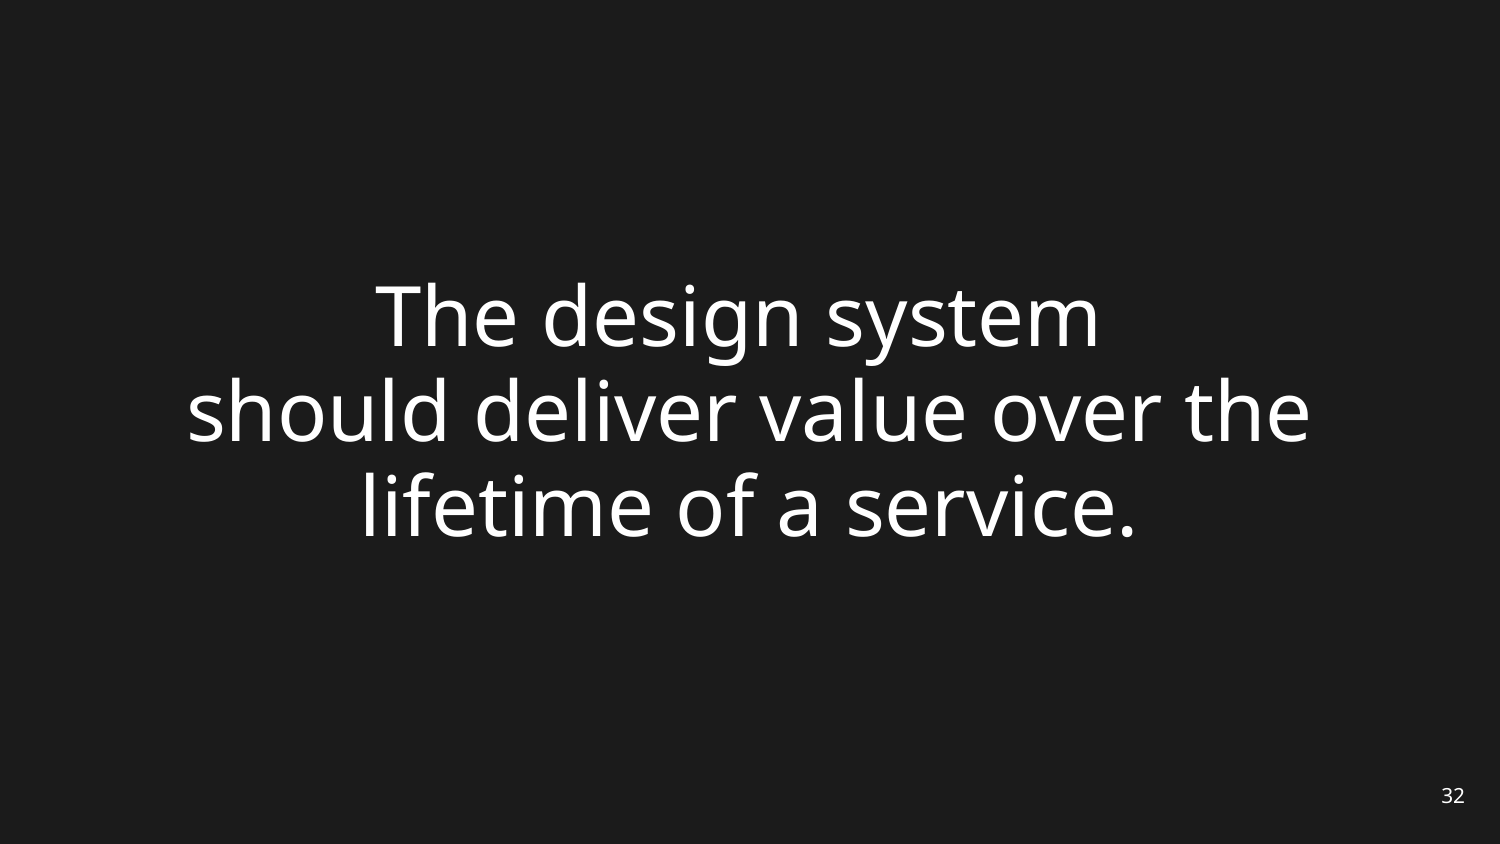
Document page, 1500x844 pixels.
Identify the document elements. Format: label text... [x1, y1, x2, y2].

slide_number 32 [1389, 764, 1480, 830]
title The design system should deliver value over the lifetime of a service. [51, 72, 1449, 753]
